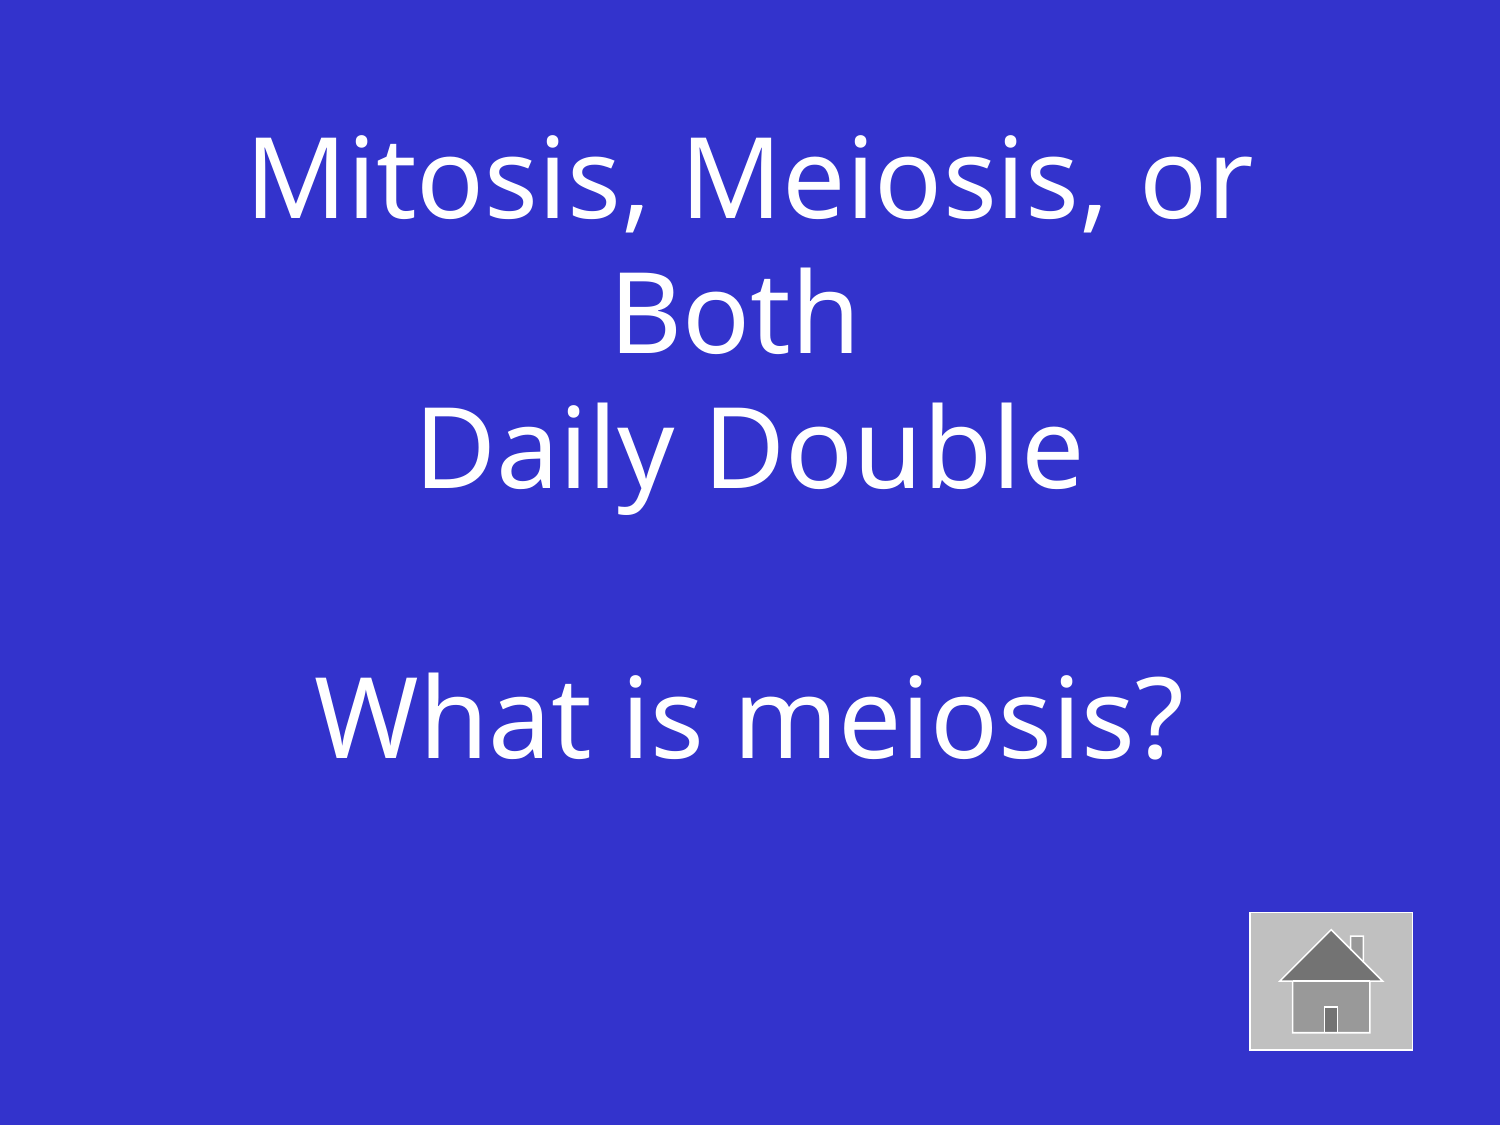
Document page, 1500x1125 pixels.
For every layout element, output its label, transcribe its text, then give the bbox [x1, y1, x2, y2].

title Mitosis, Meiosis, or Both Daily Double What is meiosis? [112, 349, 1388, 538]
text_box [1249, 912, 1413, 1050]
